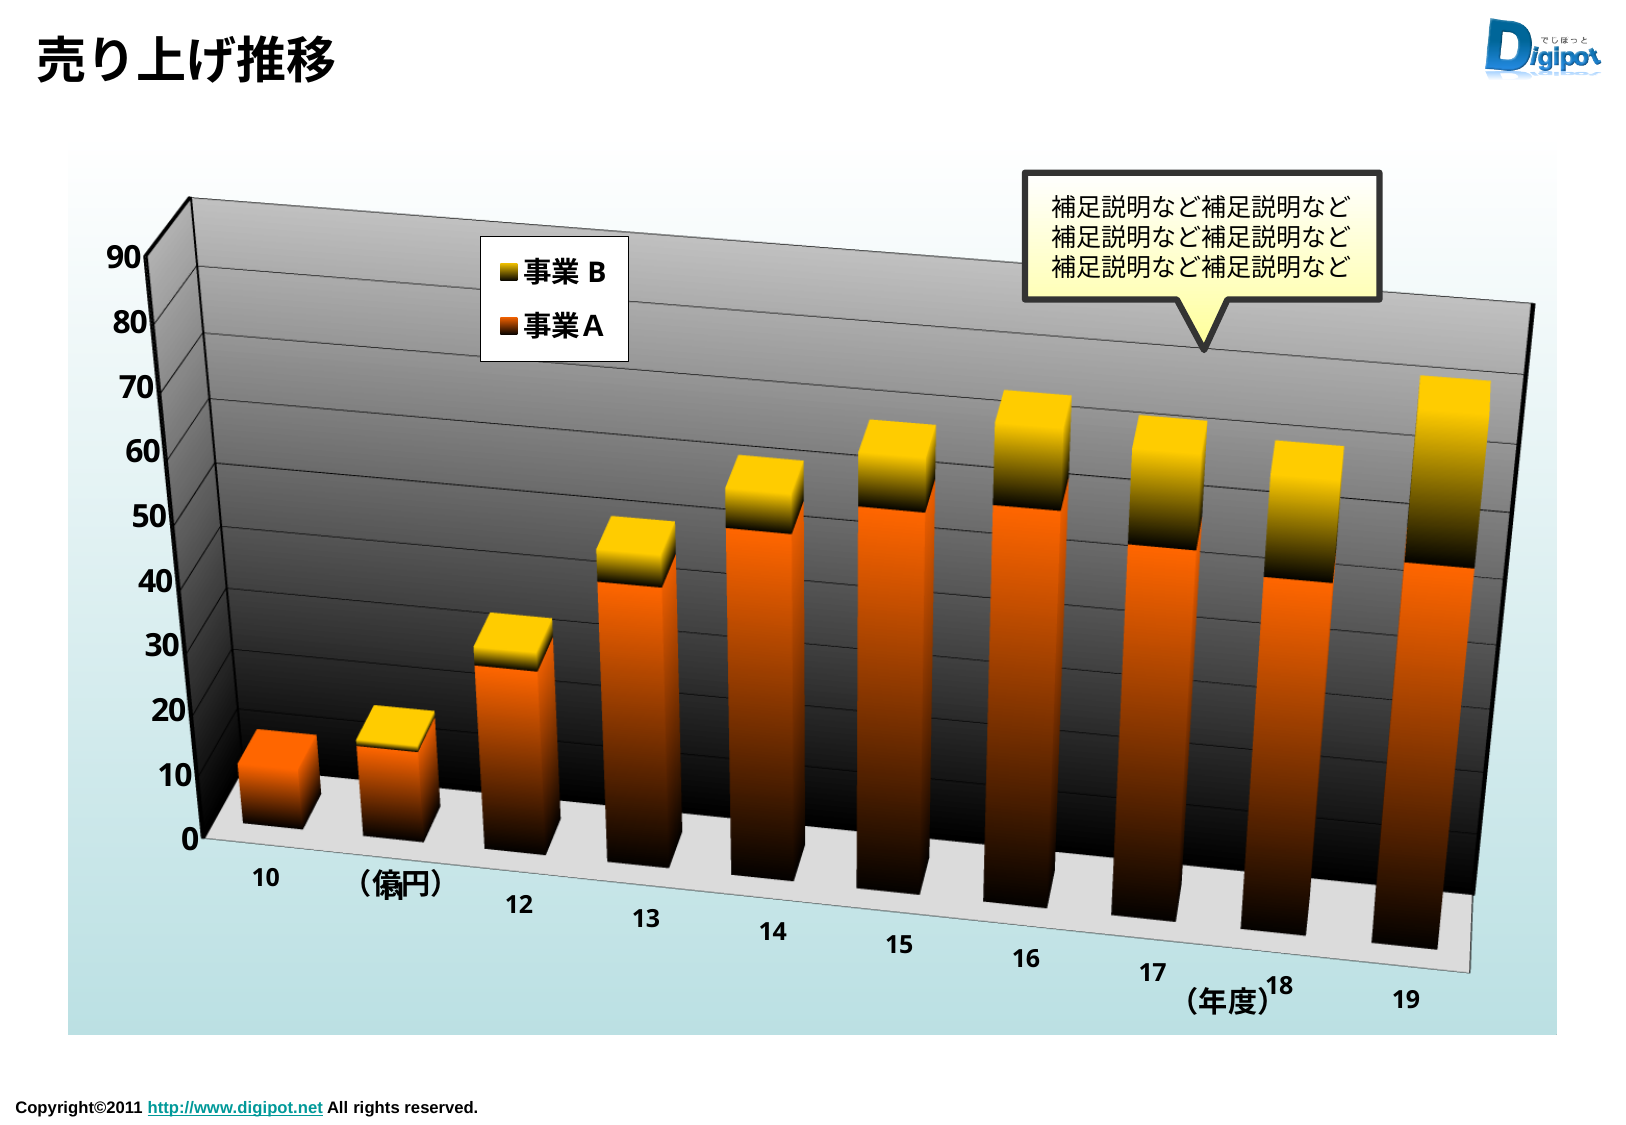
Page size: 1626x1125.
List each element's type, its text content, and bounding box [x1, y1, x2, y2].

picture [1485, 18, 1602, 82]
chart [77, 151, 1550, 1063]
title 売り上げ推移 [21, 19, 881, 98]
text_box [68, 137, 1557, 1035]
